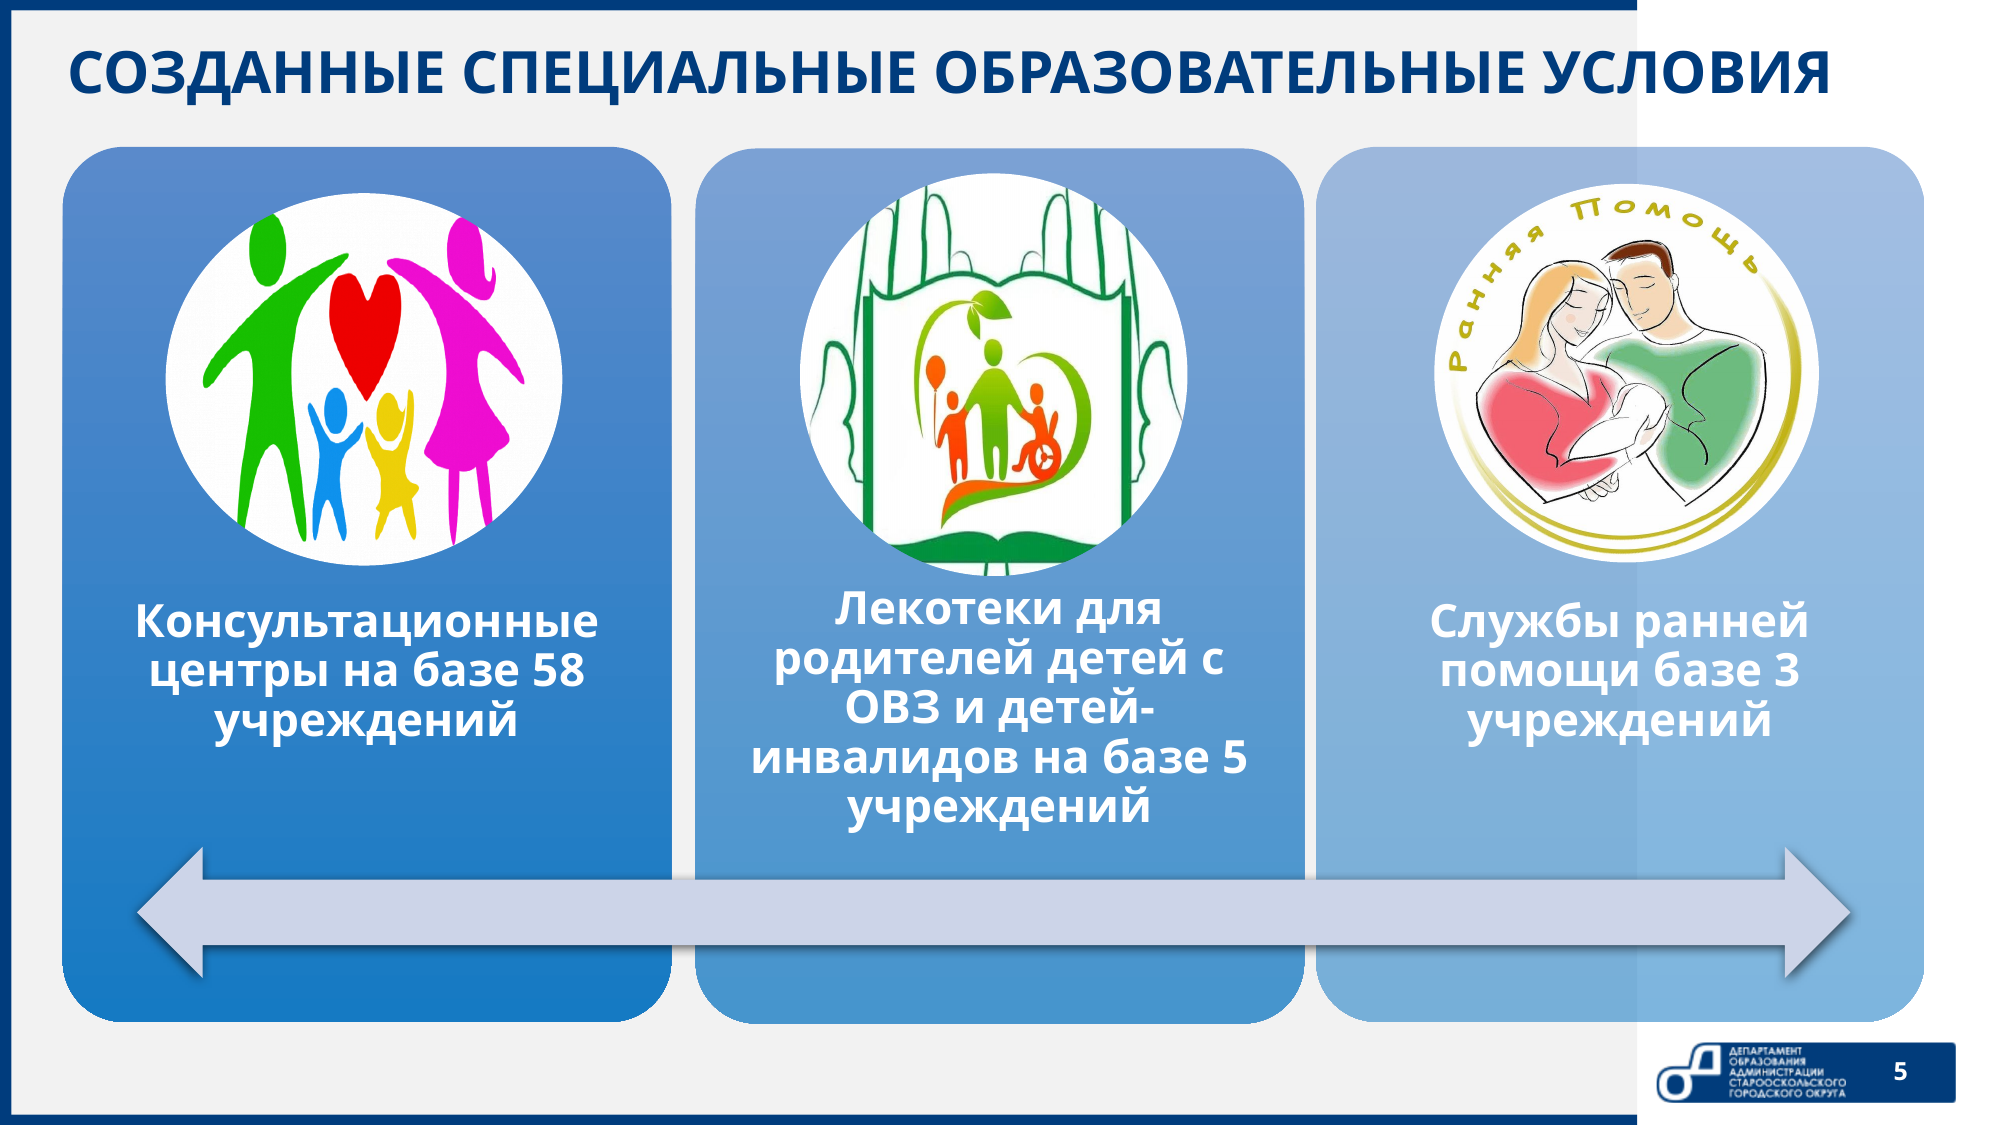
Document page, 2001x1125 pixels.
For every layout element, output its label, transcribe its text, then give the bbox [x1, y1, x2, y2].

text_box Созданные специальные образовательные условия [67, 0, 2000, 154]
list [62, 146, 1925, 1022]
picture [1657, 1043, 1955, 1102]
slide_number 5 [1877, 1050, 1924, 1096]
